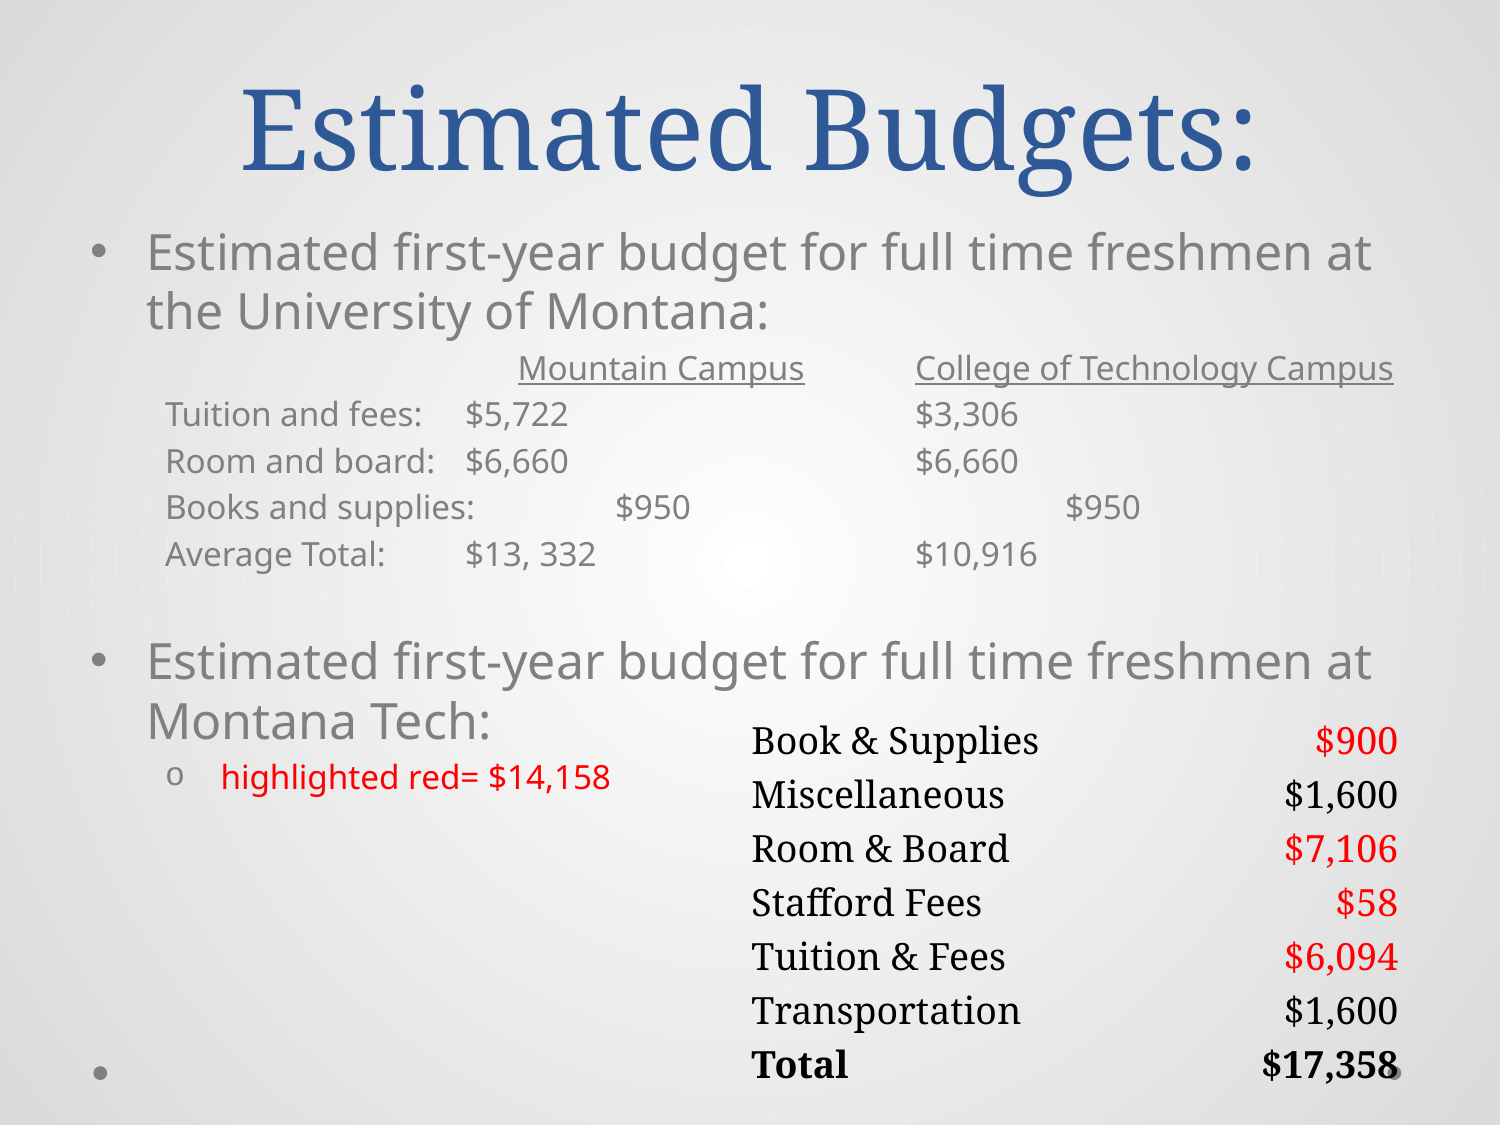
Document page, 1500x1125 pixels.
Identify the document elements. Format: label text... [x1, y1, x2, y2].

table_cell $6,094 [1199, 929, 1400, 983]
table_cell $7,106 [1199, 821, 1400, 875]
table_cell Total [750, 1037, 1199, 1092]
table_header Book & Supplies [750, 713, 1199, 767]
table_cell $58 [1199, 875, 1400, 929]
title Estimated Budgets: [75, 62, 1425, 200]
table_cell $17,358 [1199, 1037, 1400, 1092]
table_cell $1,600 [1199, 767, 1400, 821]
table_cell Tuition & Fees [750, 929, 1199, 983]
list Estimated first-year budget for full time freshmen at the University of Montana: Mountain Campus College of Technology Campus Tuition and fees: $5,722 $3,306 Room and board: $6,660 $6,660 Books and supplies: $950 $950 Average Total: $13, 332 $10,916 Estimated first-year budget for full time freshmen at Montana Tech: highlighted red= $14,158 [75, 212, 1425, 1005]
table_header $900 [1199, 713, 1400, 767]
table_cell Miscellaneous [750, 767, 1199, 821]
table_cell $1,600 [1199, 983, 1400, 1037]
table_cell Room & Board [750, 821, 1199, 875]
table_cell Stafford Fees [750, 875, 1199, 929]
table_cell Transportation [750, 983, 1199, 1037]
